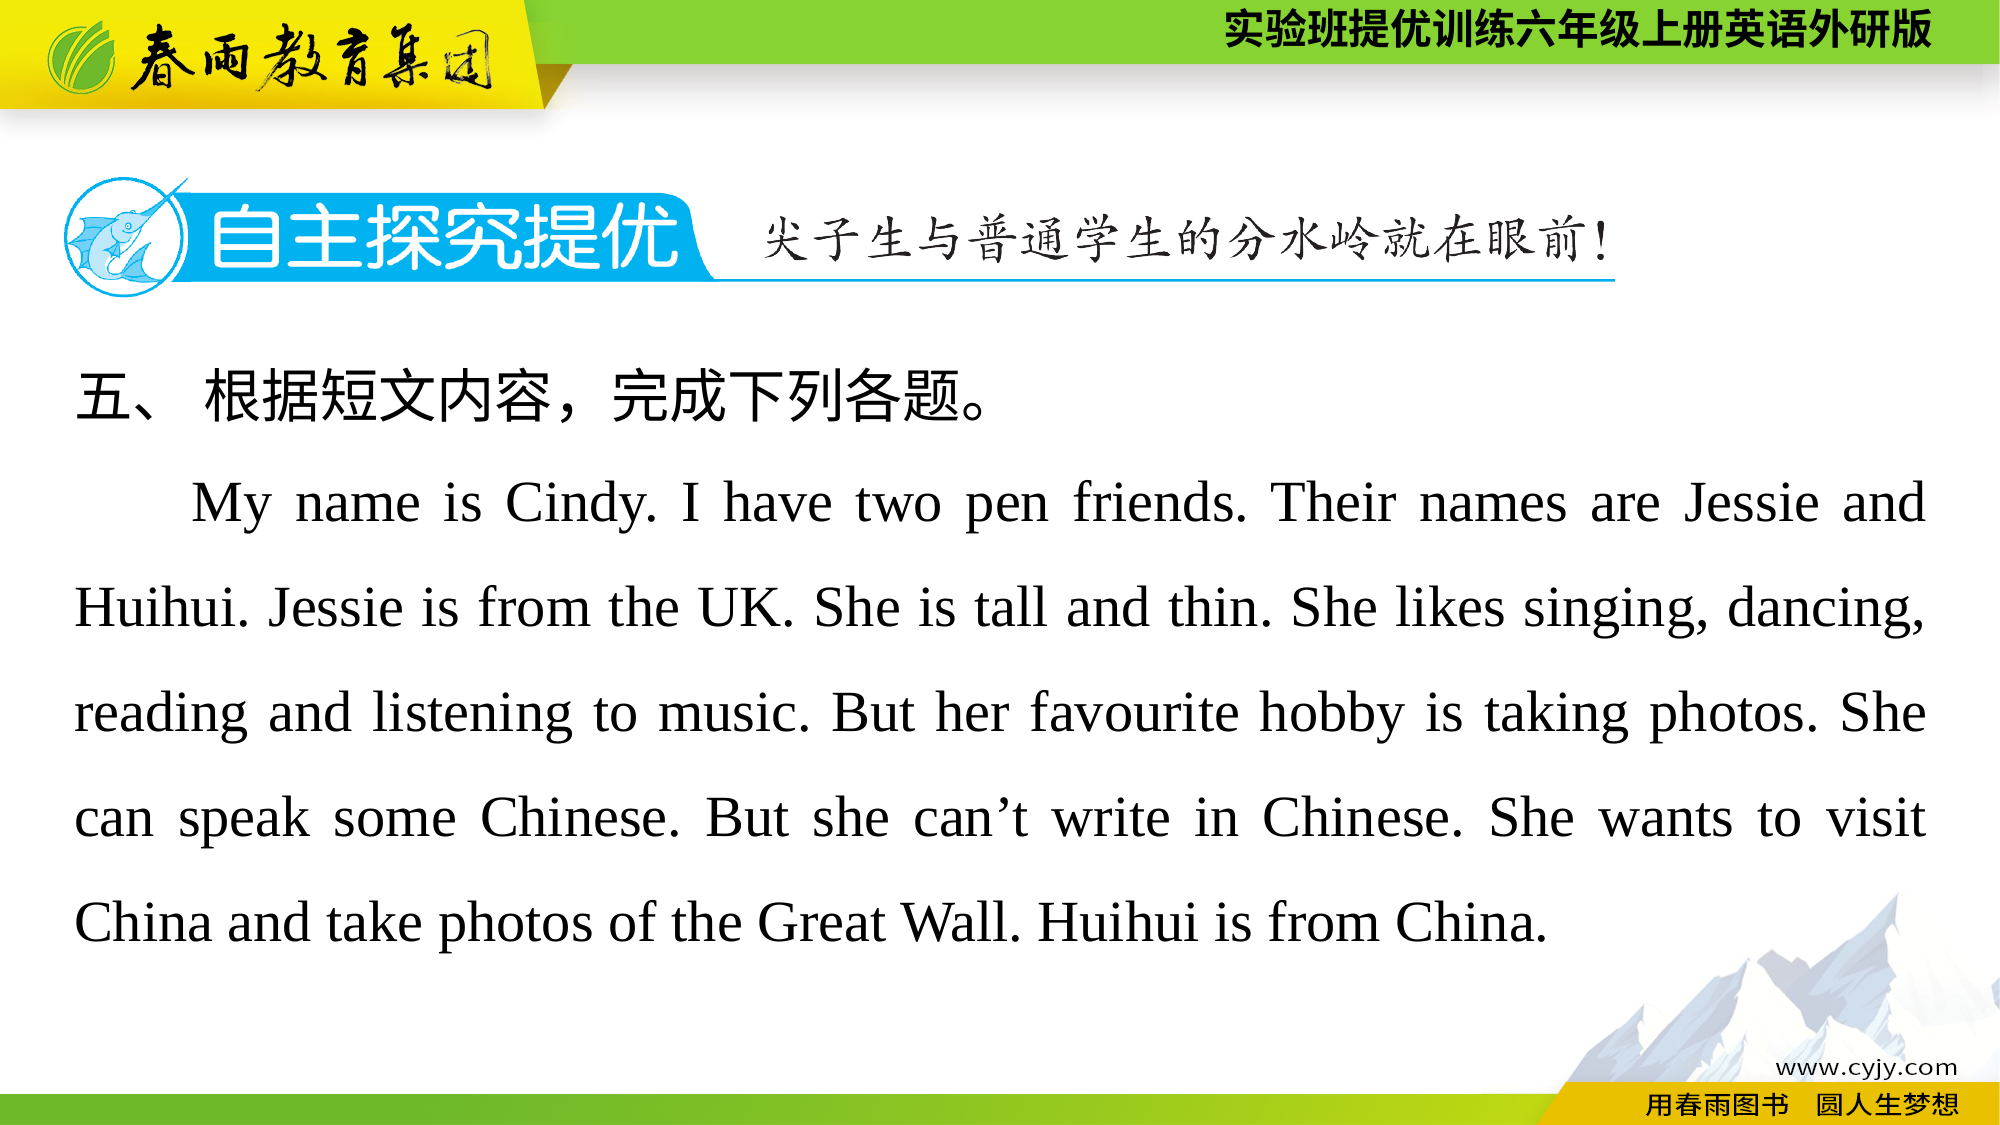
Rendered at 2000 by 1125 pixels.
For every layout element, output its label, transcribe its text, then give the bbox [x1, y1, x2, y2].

picture [0, 0, 2000, 1125]
list 五、 根据短文内容，完成下列各题。 My name is Cindy. I have two pen friends. Their names are Jessie and Huihui. Jessie is from the UK. She is tall and thin. She likes singing, dancing, reading and listening to music. But her favourite hobby is taking photos. She can speak some Chinese. But she can’t write in Chinese. She wants to visit China and take photos of the Great Wall. Huihui is from China. [59, 316, 1944, 955]
